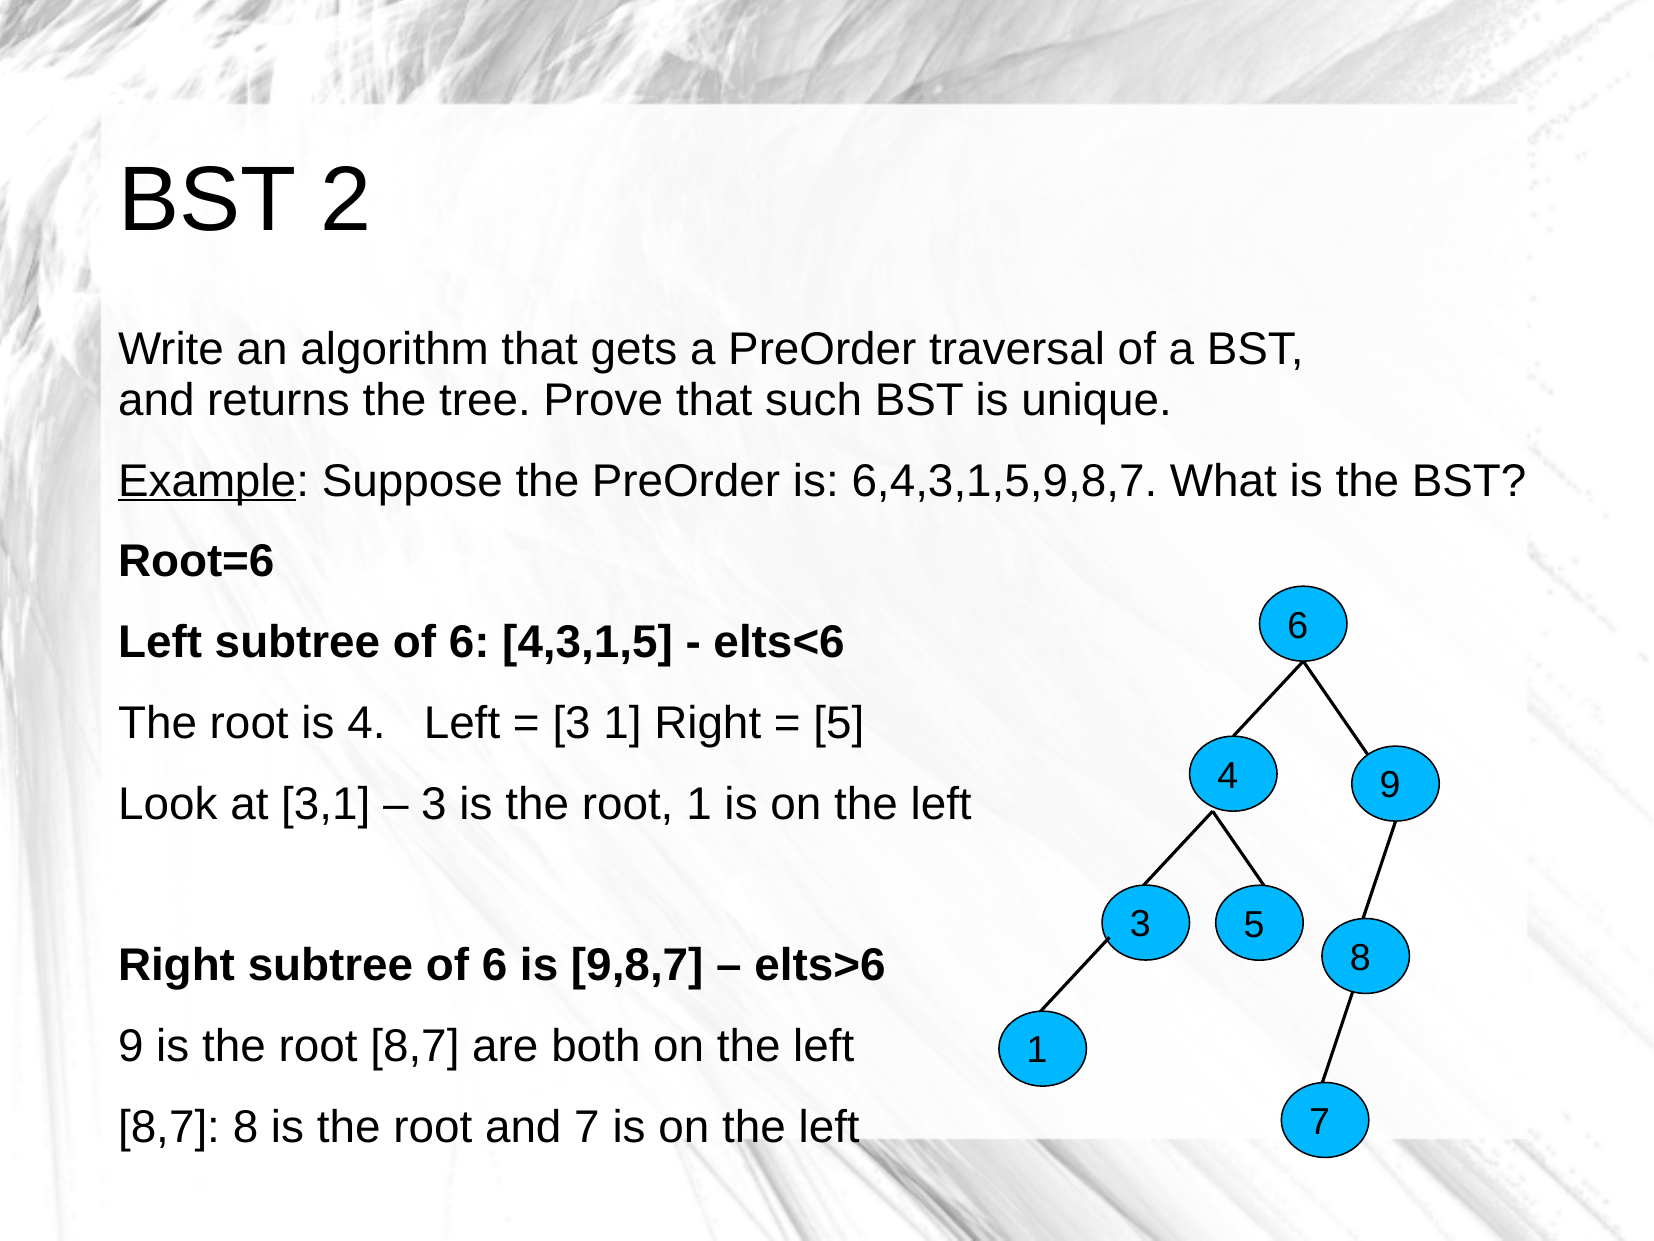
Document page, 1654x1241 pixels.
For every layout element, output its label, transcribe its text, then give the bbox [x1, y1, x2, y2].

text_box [1321, 985, 1355, 1084]
text_box 5 [1215, 889, 1304, 961]
text_box 1 [998, 1011, 1087, 1087]
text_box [1142, 811, 1212, 887]
text_box 3 [1102, 885, 1190, 961]
text_box 7 [1281, 1082, 1369, 1158]
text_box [1212, 811, 1279, 907]
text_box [1303, 661, 1370, 757]
title BST 2 [118, 93, 1506, 299]
text_box 8 [1321, 918, 1410, 994]
text_box 9 [1351, 746, 1440, 821]
text_box 4 [1189, 736, 1278, 811]
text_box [1039, 937, 1110, 1013]
text_box 6 [1259, 586, 1347, 661]
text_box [1233, 661, 1303, 737]
list Write an algorithm that gets a PreOrder traversal of a BST, and returns the tree. Prove that such BST is unique. Example: Suppose the PreOrder is: 6,4,3,1,5,9,8,7. What is the BST? Root=6 Left subtree of 6: [4,3,1,5] - elts<6 The root is 4. Left = [3 1] Right = [5] Look at [3,1] – 3 is the root, 1 is on the left Right subtree of 6 is [9,8,7] – elts>6 9 is the root [8,7] are both on the left [8,7]: 8 is the root and 7 is on the left [118, 319, 1571, 1109]
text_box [1362, 821, 1396, 920]
picture [0, 0, 1654, 1241]
